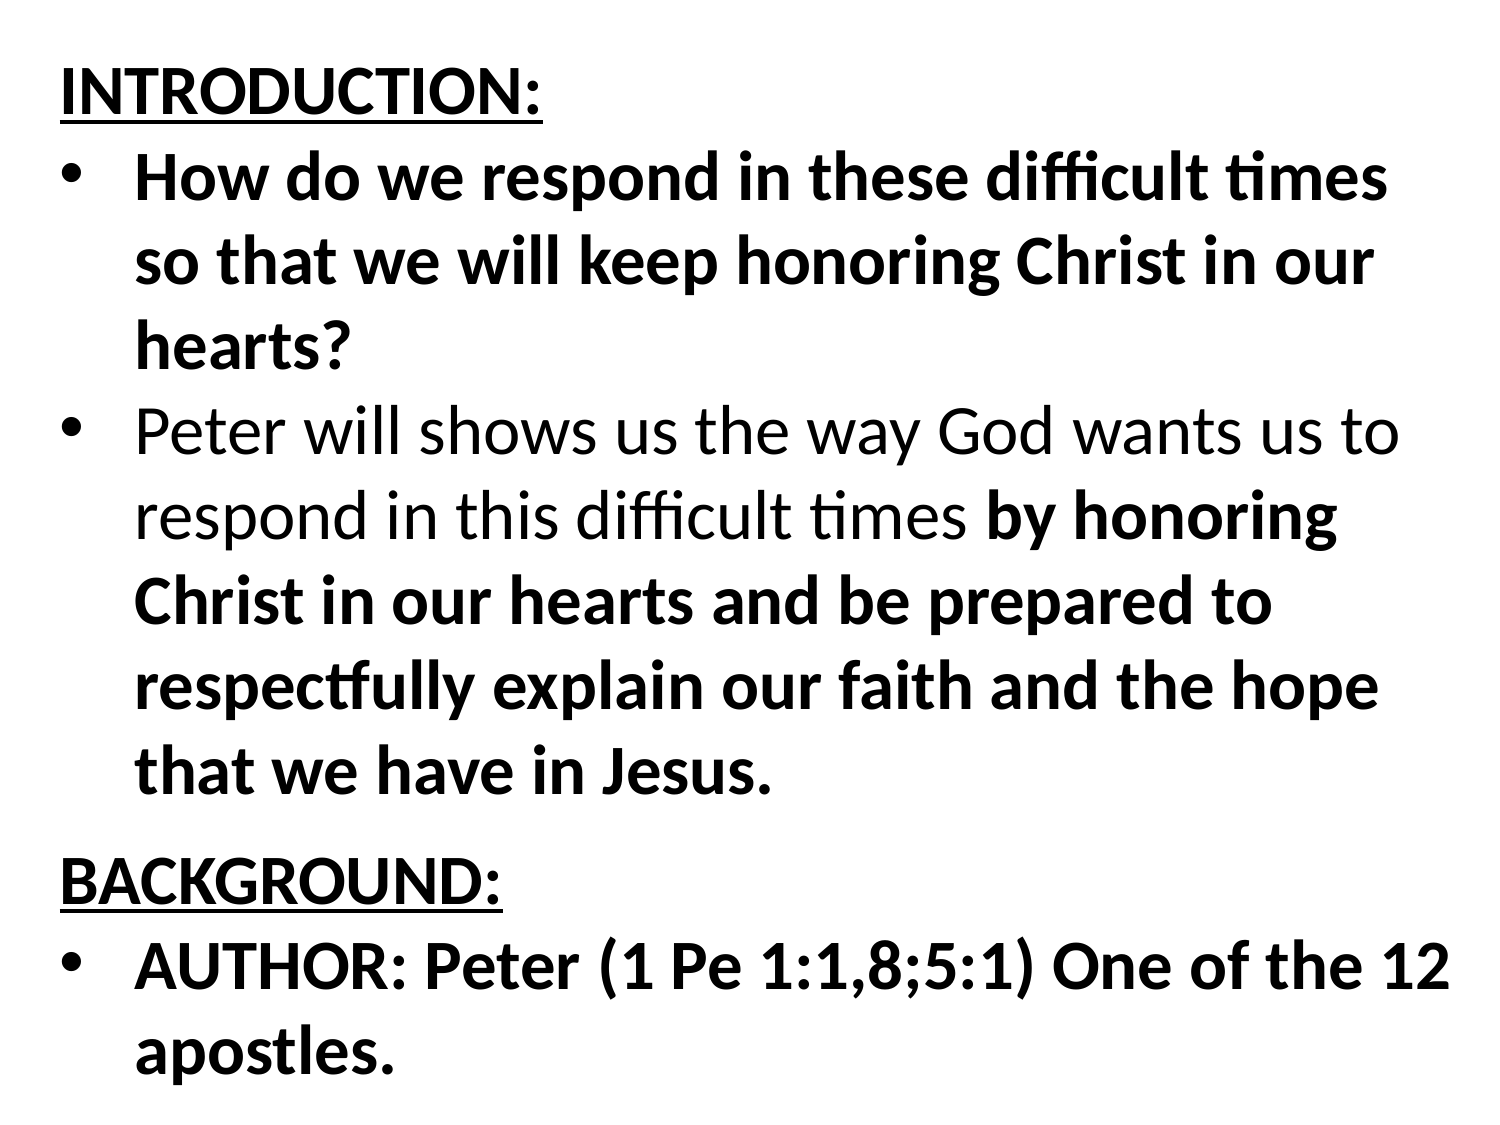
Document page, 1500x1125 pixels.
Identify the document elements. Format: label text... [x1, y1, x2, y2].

text_box INTRODUCTION: How do we respond in these difficult times so that we will keep honoring Christ in our hearts? Peter will shows us the way God wants us to respond in this difficult times by honoring Christ in our hearts and be prepared to respectfully explain our faith and the hope that we have in Jesus. BACKGROUND: AUTHOR: Peter (1 Pe 1:1,8;5:1) One of the 12 apostles. [44, 36, 1467, 1125]
